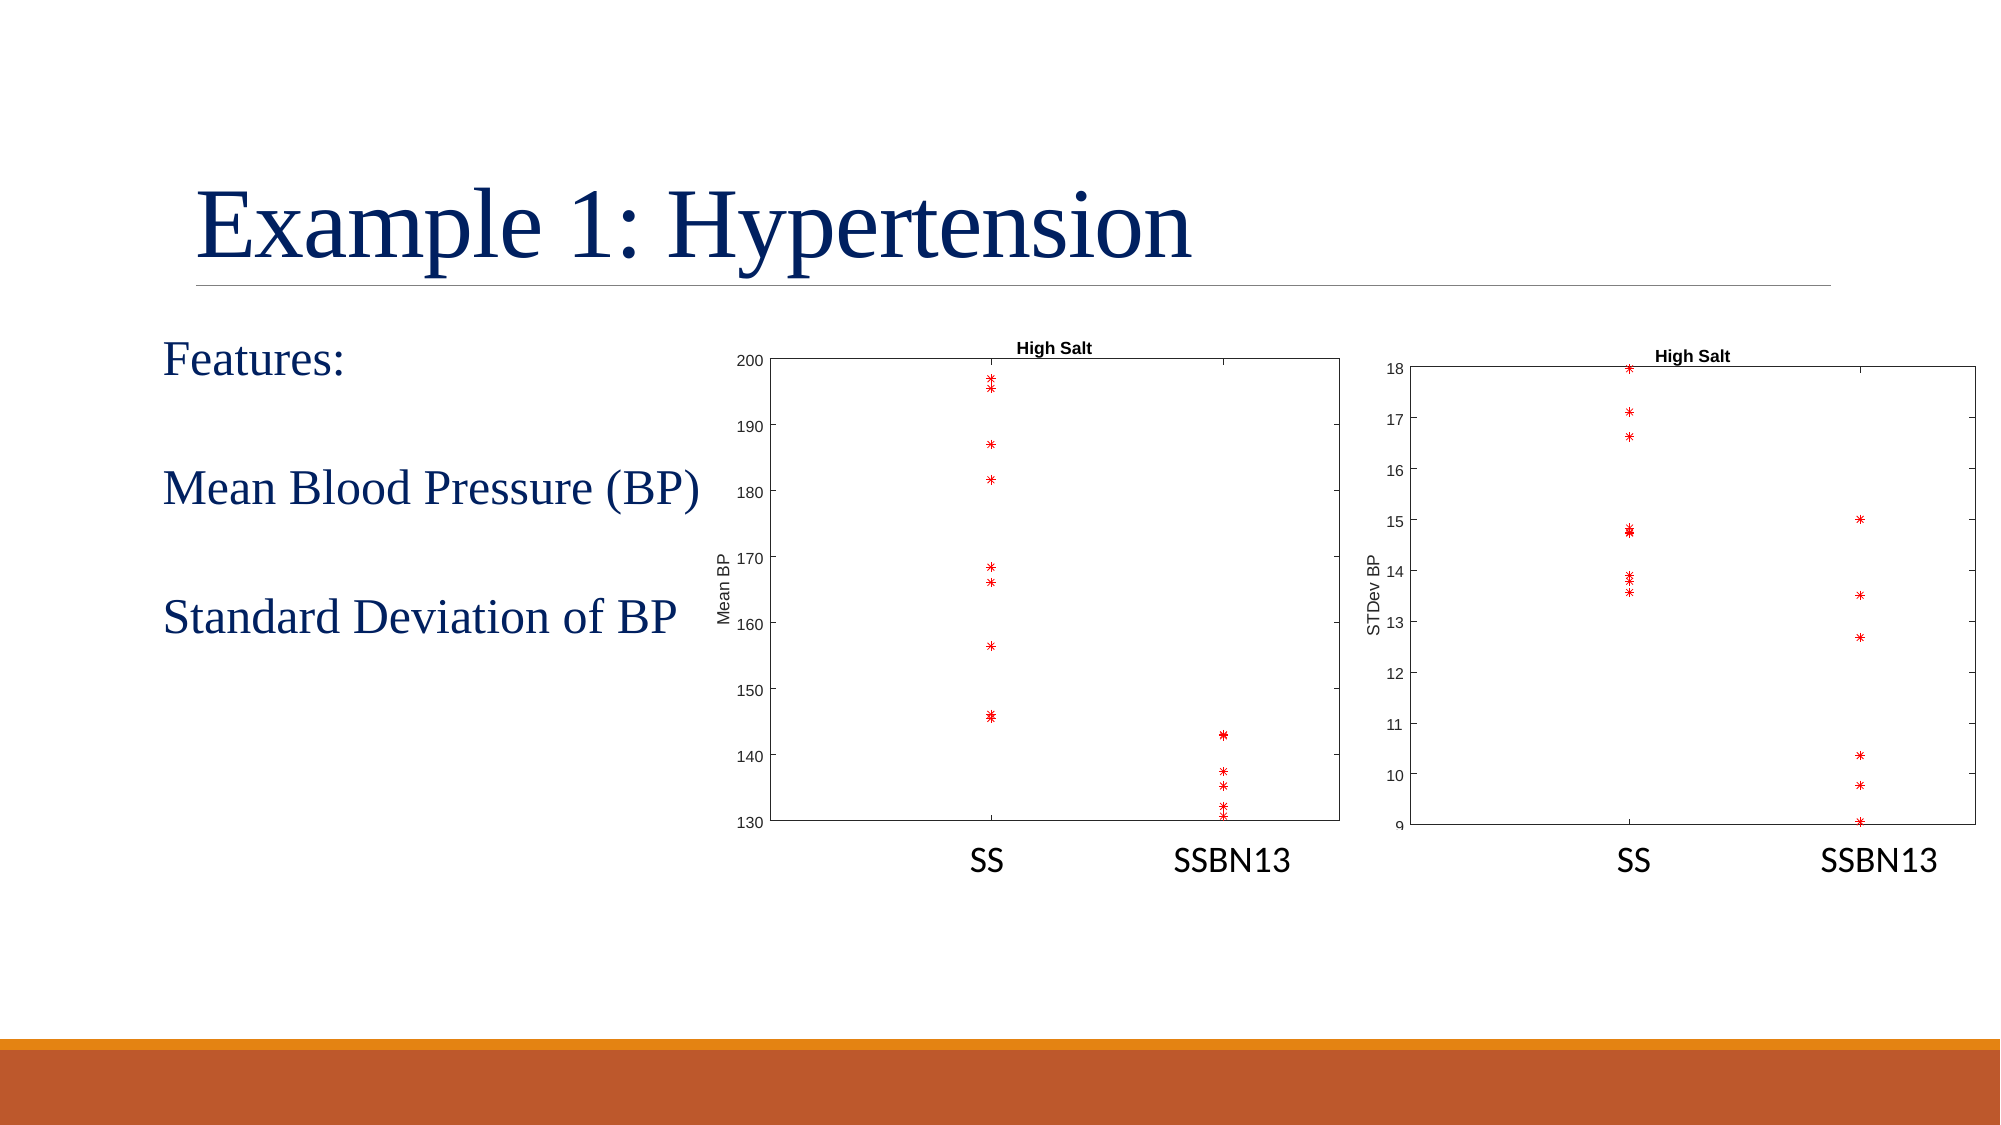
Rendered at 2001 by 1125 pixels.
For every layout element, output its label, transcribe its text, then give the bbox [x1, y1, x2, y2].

title Example 1: Hypertension [180, 47, 1830, 285]
text_box [137, 299, 1863, 1046]
text_box Features: Mean Blood Pressure (BP) Standard Deviation of BP [162, 324, 1888, 1071]
picture [673, 315, 2000, 886]
